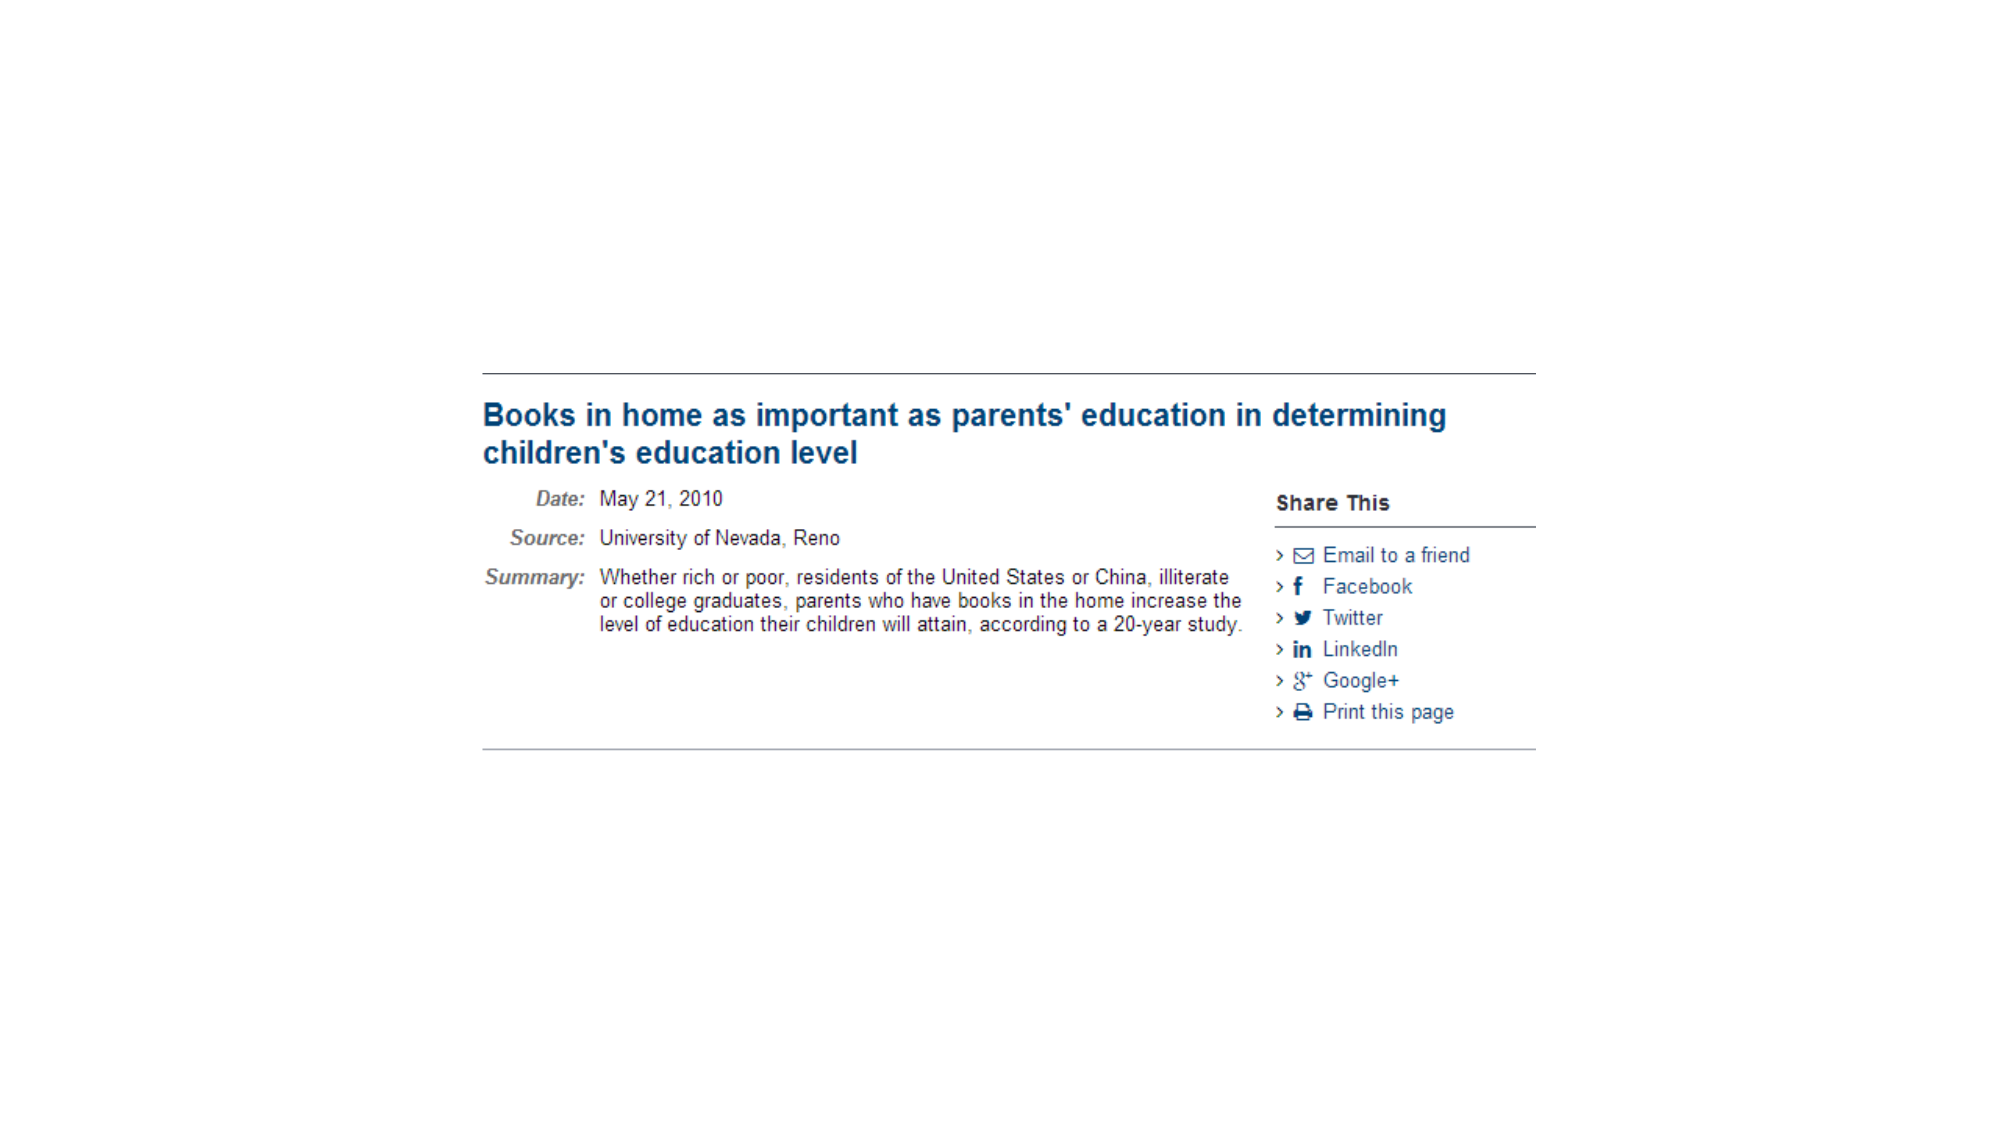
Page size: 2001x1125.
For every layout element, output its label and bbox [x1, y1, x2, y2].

picture [463, 373, 1536, 752]
